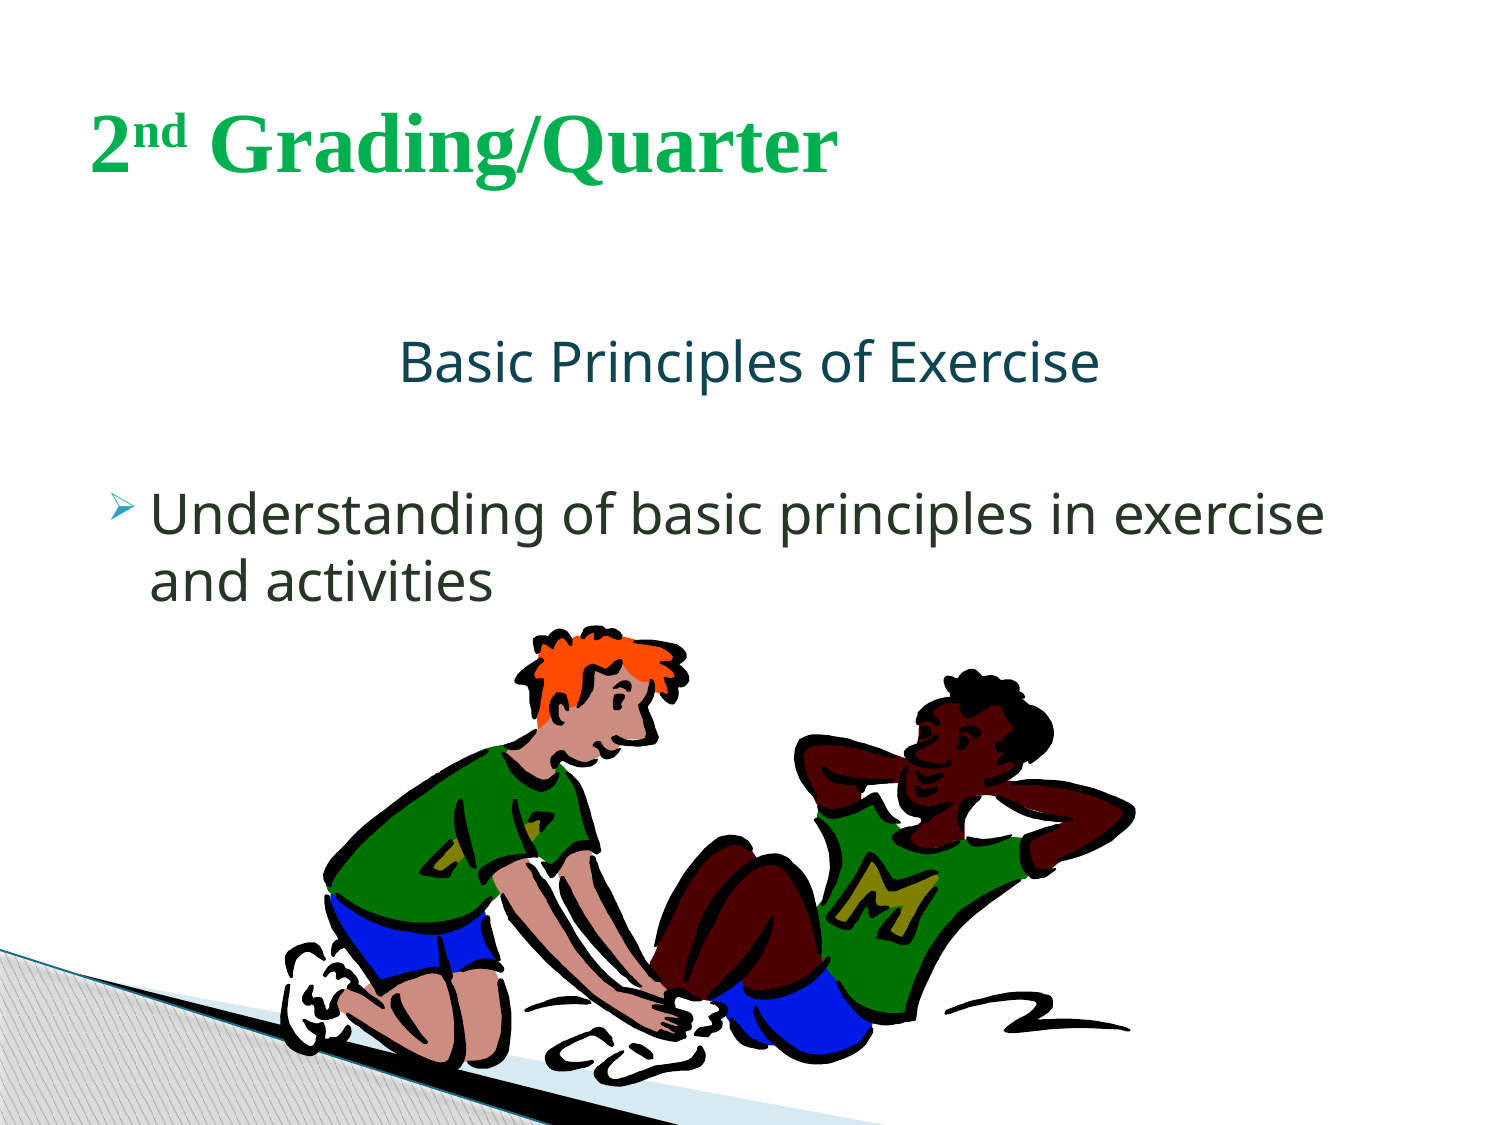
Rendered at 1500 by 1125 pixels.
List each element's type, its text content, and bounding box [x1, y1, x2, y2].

title 2nd Grading/Quarter [75, 45, 1425, 233]
list Basic Principles of Exercise Understanding of basic principles in exercise and activities [75, 243, 1425, 986]
picture [274, 624, 1139, 1088]
